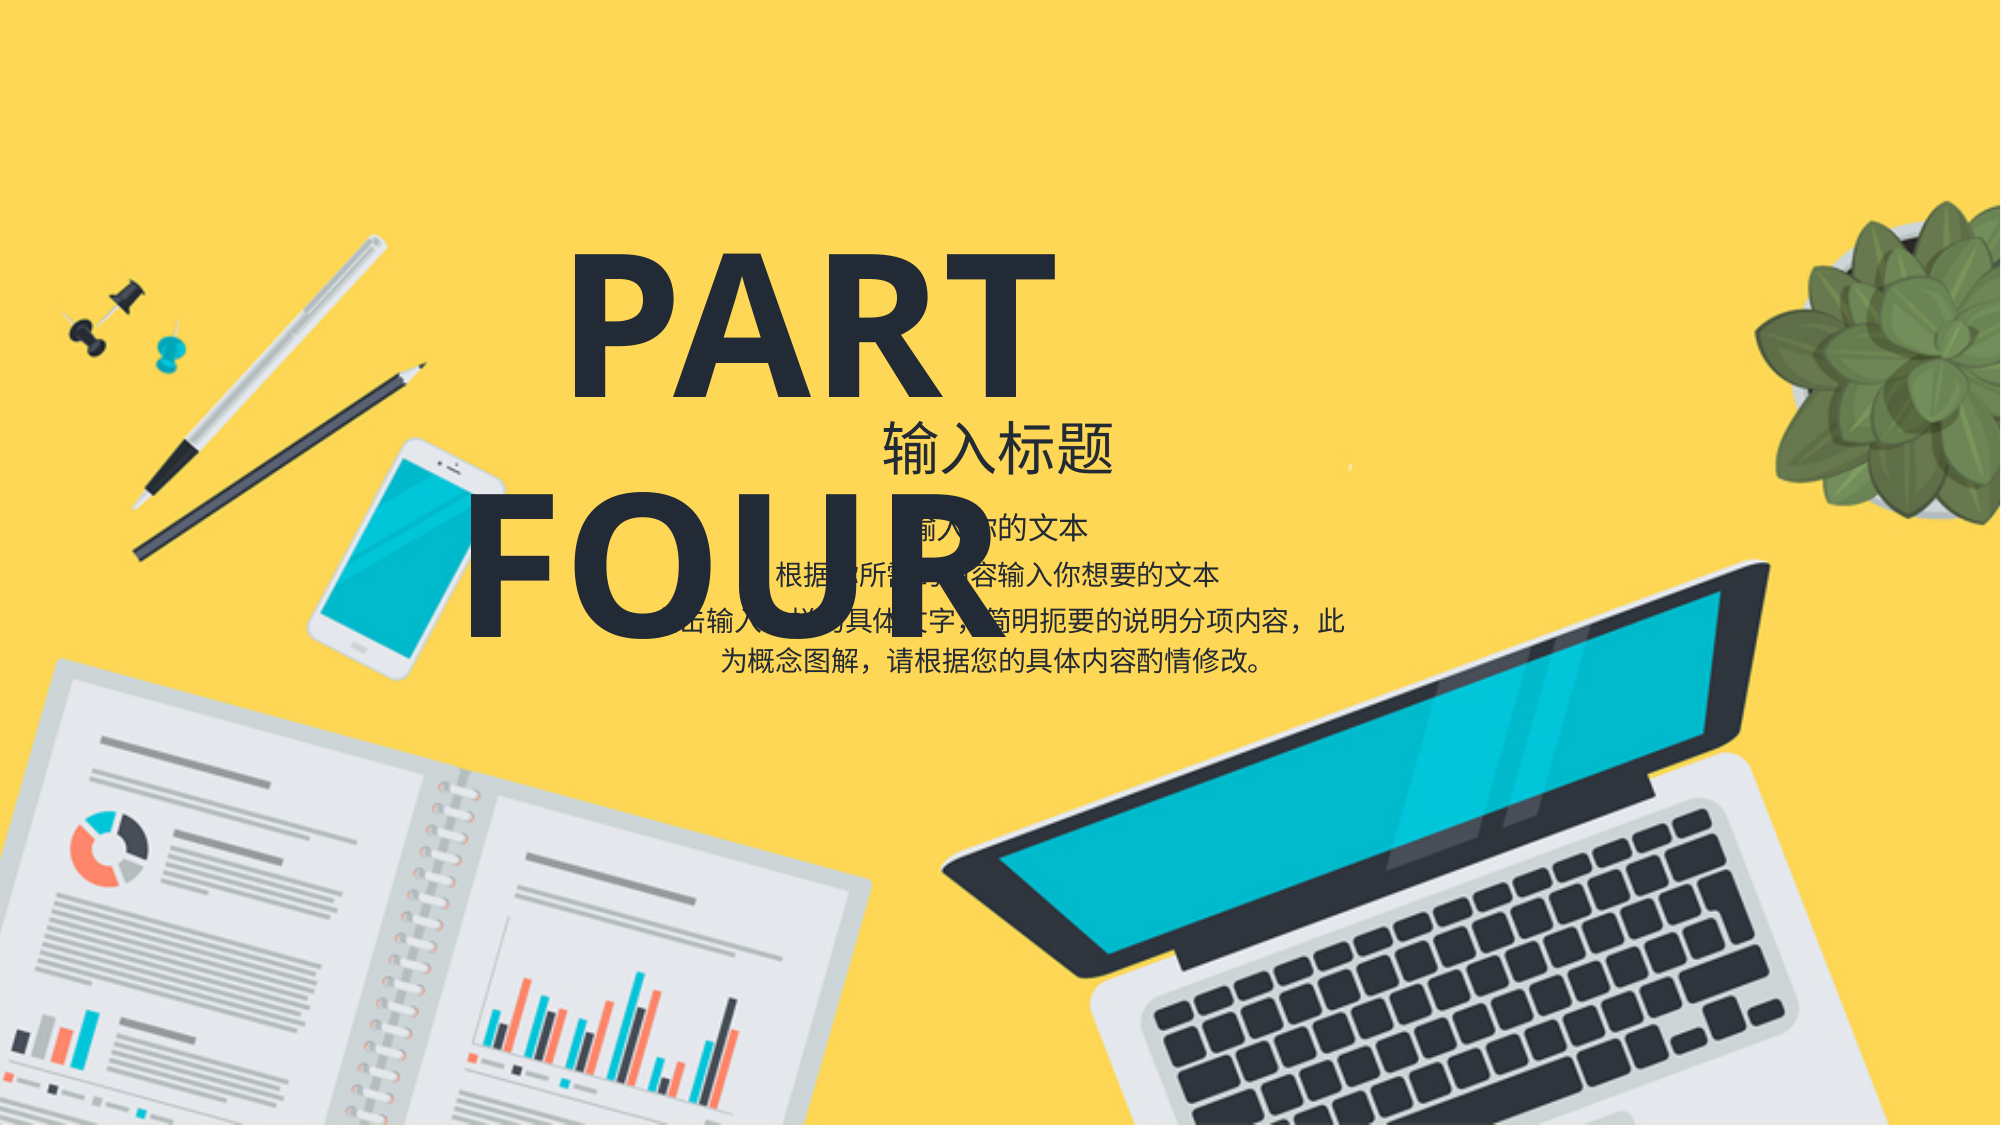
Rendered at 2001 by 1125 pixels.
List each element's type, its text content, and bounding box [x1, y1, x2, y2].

text_box 输入标题 [565, 404, 1430, 489]
text_box PART FOUR [439, 189, 1639, 685]
text_box 输入你的文本 根据你所需的内容输入你想要的文本 点击输入本栏的具体文字，简明扼要的说明分项内容，此为概念图解，请根据您的具体内容酌情修改。 [620, 490, 1376, 689]
picture [0, 0, 2001, 1125]
